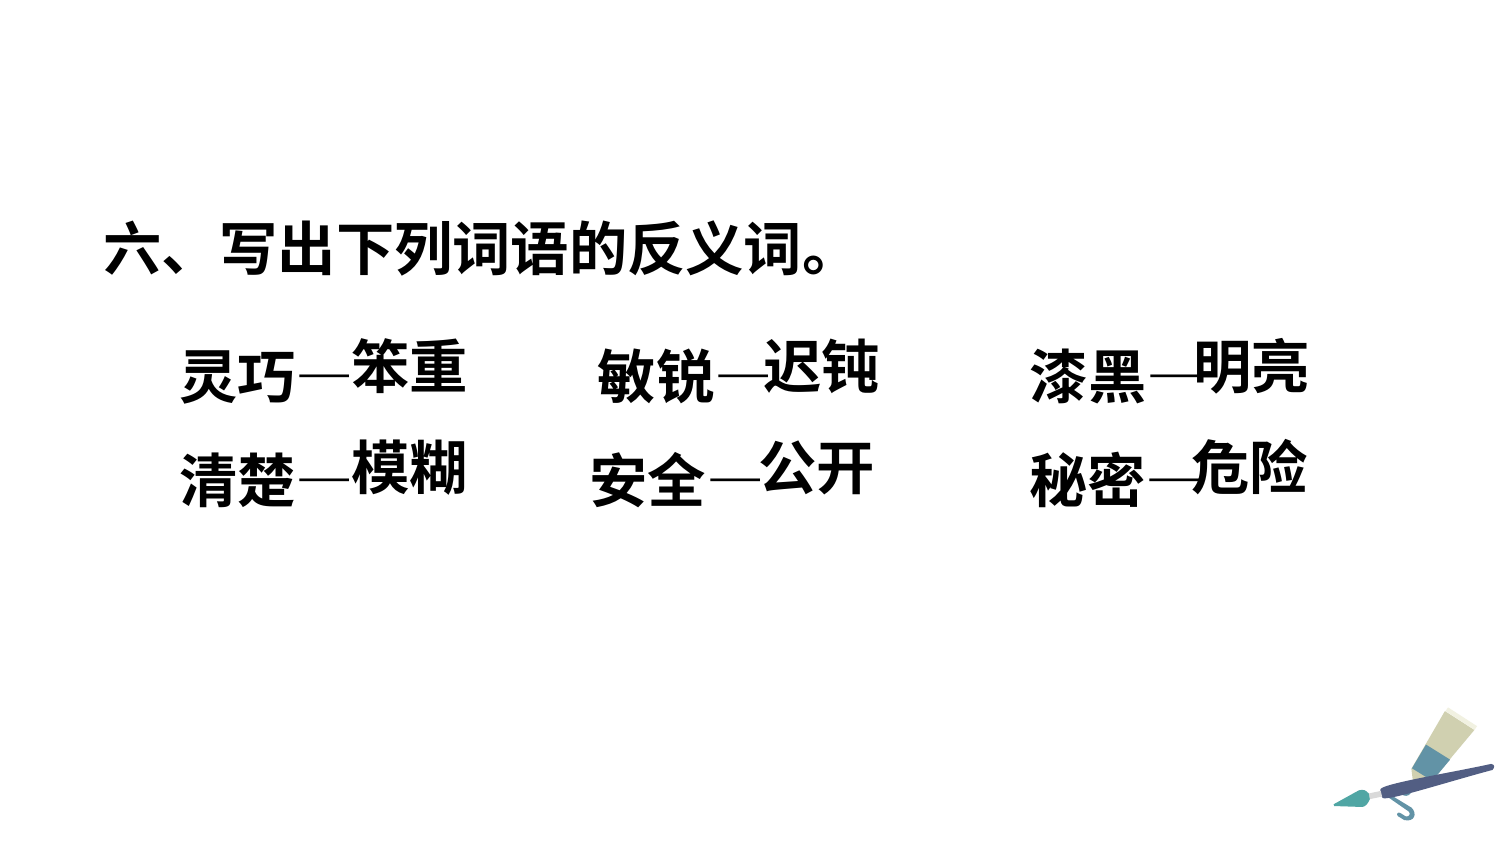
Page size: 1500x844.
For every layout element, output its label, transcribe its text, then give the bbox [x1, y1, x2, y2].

text_box 迟钝 [748, 322, 895, 408]
text_box 六、写出下列词语的反义词。 [88, 169, 916, 289]
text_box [1358, 708, 1481, 844]
text_box 明亮 [1178, 322, 1325, 408]
text_box 灵巧— 敏锐— 漆黑— 清楚— 安全— 秘密— [164, 297, 1499, 522]
text_box 危险 [1176, 423, 1323, 509]
text_box 公开 [743, 423, 891, 509]
text_box 笨重 [336, 322, 483, 408]
text_box 模糊 [336, 423, 483, 509]
